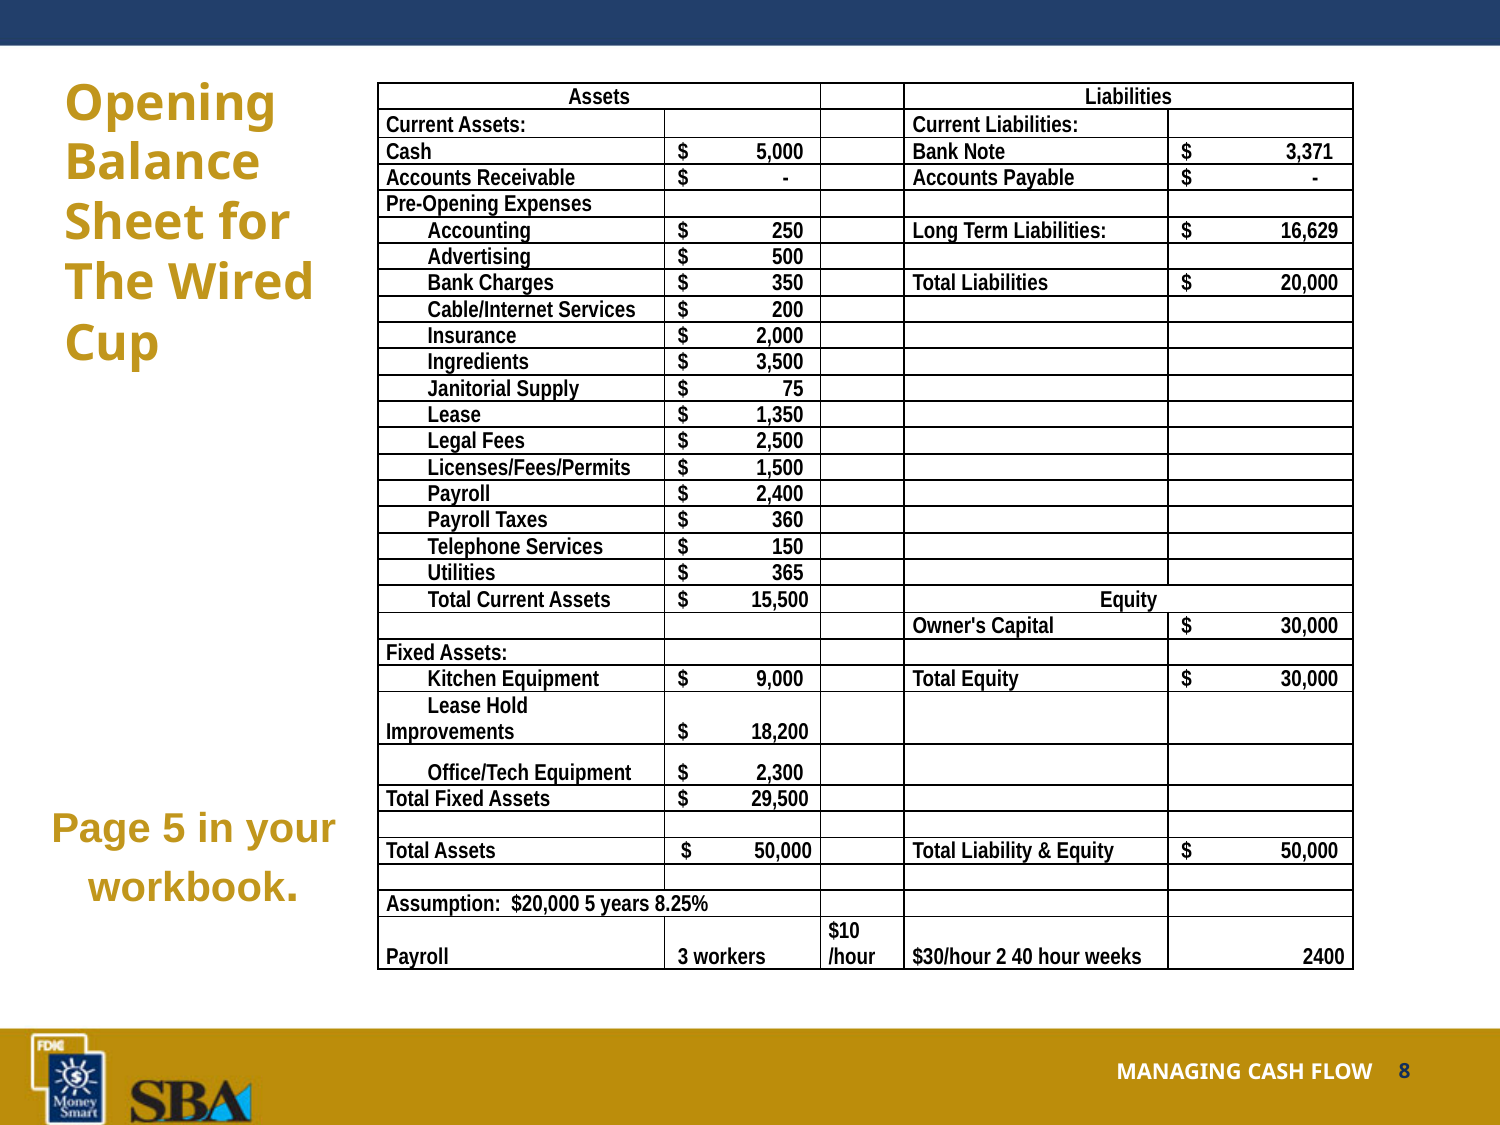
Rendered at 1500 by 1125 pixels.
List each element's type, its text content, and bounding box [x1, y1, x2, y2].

table_cell Legal Fees [379, 428, 664, 453]
table_cell [1169, 349, 1352, 374]
table_cell [379, 613, 664, 638]
table_cell [665, 191, 820, 216]
table_cell [905, 323, 1167, 347]
table_cell [665, 613, 820, 638]
table_cell 3 workers [665, 917, 820, 968]
table_cell [905, 191, 1167, 216]
table_cell $ 365 [665, 560, 820, 584]
table_cell [821, 110, 903, 137]
table_cell Janitorial Supply [379, 376, 664, 400]
table_cell [905, 244, 1167, 268]
table_cell [821, 865, 903, 889]
title Opening Balance Sheet for The Wired Cup [48, 62, 351, 472]
table_cell [821, 349, 903, 374]
table_cell [905, 376, 1167, 400]
table_cell [905, 560, 1167, 584]
table_cell $ 29,500 [665, 786, 820, 810]
table_cell Cash [379, 138, 664, 163]
table_cell [905, 534, 1167, 558]
table_cell Telephone Services [379, 534, 664, 558]
table_cell [821, 891, 903, 916]
table_cell [379, 812, 664, 837]
table_cell [905, 297, 1167, 321]
table_cell Total Liability & Equity [905, 838, 1167, 863]
table_cell [821, 428, 903, 453]
table_cell [821, 838, 903, 863]
table_cell [1169, 865, 1352, 889]
table_cell [905, 891, 1167, 916]
table_cell [1169, 402, 1352, 426]
table_cell [905, 481, 1167, 505]
table_cell [1169, 297, 1352, 321]
table_cell $ 2,500 [665, 428, 820, 453]
table_cell [1169, 507, 1352, 532]
table_cell [821, 666, 903, 691]
table_cell $ 50,000 [1169, 838, 1352, 863]
table_header Assets [379, 84, 820, 108]
table_cell Fixed Assets: [379, 640, 664, 664]
table_cell [905, 865, 1167, 889]
table_cell 2400 [1169, 917, 1352, 968]
table_cell [821, 455, 903, 479]
table_cell [1169, 323, 1352, 347]
table_cell Licenses/Fees/Permits [379, 455, 664, 479]
table_cell Payroll [379, 481, 664, 505]
table_cell [821, 323, 903, 347]
table_cell Payroll [379, 917, 664, 968]
table_cell Long Term Liabilities: [905, 218, 1167, 242]
table_cell [905, 786, 1167, 810]
picture [0, 0, 1500, 1125]
table_cell [821, 745, 903, 784]
table_cell $ 360 [665, 507, 820, 532]
table_cell [1169, 376, 1352, 400]
table_cell Total Equity [905, 666, 1167, 691]
table_cell [821, 692, 903, 743]
table_cell $ 2,000 [665, 323, 820, 347]
table_cell [1169, 110, 1352, 137]
table_cell $ 18,200 [665, 692, 820, 743]
table_cell Kitchen Equipment [379, 666, 664, 691]
table_cell [905, 507, 1167, 532]
table_cell [821, 586, 903, 612]
table_header [821, 84, 903, 108]
table_cell $ 1,350 [665, 402, 820, 426]
table_cell [1169, 428, 1352, 453]
table_cell $ 350 [665, 270, 820, 295]
table_cell Lease Hold Improvements [379, 692, 664, 743]
table_cell $ 3,500 [665, 349, 820, 374]
table_cell Current Liabilities: [905, 110, 1167, 137]
table_cell [821, 812, 903, 837]
table_cell [821, 786, 903, 810]
table_cell $30/hour 2 40 hour weeks [905, 917, 1167, 968]
table_cell [821, 218, 903, 242]
table_cell [821, 376, 903, 400]
table_cell $ 500 [665, 244, 820, 268]
table_cell [821, 270, 903, 295]
table_cell [821, 165, 903, 189]
table_cell [821, 138, 903, 163]
table_cell [905, 640, 1167, 664]
table_cell [1169, 812, 1352, 837]
table_cell Pre-Opening Expenses [379, 191, 664, 216]
table_cell [1169, 786, 1352, 810]
table_cell [905, 349, 1167, 374]
table_cell $ 30,000 [1169, 613, 1352, 638]
table_cell Advertising [379, 244, 664, 268]
table_cell $ 150 [665, 534, 820, 558]
table_cell [665, 812, 820, 837]
table_cell Accounting [379, 218, 664, 242]
table_cell $ 200 [665, 297, 820, 321]
table_cell [665, 640, 820, 664]
table_cell $ 3,371 [1169, 138, 1352, 163]
table_cell Total Liabilities [905, 270, 1167, 295]
table_cell [821, 560, 903, 584]
table_cell Total Assets [379, 838, 664, 863]
table_cell Equity [905, 586, 1352, 612]
table_cell $ 30,000 [1169, 666, 1352, 691]
table_cell [821, 507, 903, 532]
table_cell [1169, 534, 1352, 558]
table_cell [905, 455, 1167, 479]
table_cell [379, 865, 664, 889]
table_cell [1169, 560, 1352, 584]
table_cell [1169, 640, 1352, 664]
table_cell Ingredients [379, 349, 664, 374]
table_cell Cable/Internet Services [379, 297, 664, 321]
table_cell $ 75 [665, 376, 820, 400]
table_cell [821, 640, 903, 664]
table_cell $ 50,000 [665, 838, 820, 863]
table_cell [905, 692, 1167, 743]
table_cell $ 2,300 [665, 745, 820, 784]
table_cell [905, 402, 1167, 426]
table_cell $10 /hour [821, 917, 903, 968]
table_cell Payroll Taxes [379, 507, 664, 532]
table_cell Total Current Assets [379, 586, 664, 612]
table_cell [821, 613, 903, 638]
table_cell $ 2,400 [665, 481, 820, 505]
table_cell Insurance [379, 323, 664, 347]
table_cell $ 20,000 [1169, 270, 1352, 295]
table_cell [821, 297, 903, 321]
table_cell [905, 745, 1167, 784]
table_cell Accounts Payable [905, 165, 1167, 189]
table_cell $ 1,500 [665, 455, 820, 479]
table_cell Owner's Capital [905, 613, 1167, 638]
table_cell Utilities [379, 560, 664, 584]
table_cell [665, 865, 820, 889]
table_cell Lease [379, 402, 664, 426]
table_cell [1169, 891, 1352, 916]
table_cell Bank Note [905, 138, 1167, 163]
table_cell [905, 428, 1167, 453]
table_cell [1169, 244, 1352, 268]
table_cell [821, 534, 903, 558]
table_cell $ 5,000 [665, 138, 820, 163]
table_cell Total Fixed Assets [379, 786, 664, 810]
table_cell Assumption: $20,000 5 years 8.25% [379, 891, 820, 916]
table_cell Bank Charges [379, 270, 664, 295]
text_box Page 5 in your workbook. [23, 764, 364, 948]
table_cell [1169, 191, 1352, 216]
table_cell [821, 244, 903, 268]
table_cell [821, 191, 903, 216]
table_cell [1169, 481, 1352, 505]
table_cell Accounts Receivable [379, 165, 664, 189]
table_cell Current Assets: [379, 110, 664, 137]
table_cell [821, 402, 903, 426]
table_header Liabilities [905, 84, 1352, 108]
table_cell $ - [665, 165, 820, 189]
table_cell $ - [1169, 165, 1352, 189]
table_cell $ 9,000 [665, 666, 820, 691]
table_cell $ 250 [665, 218, 820, 242]
table_cell [665, 110, 820, 137]
table_cell [905, 812, 1167, 837]
table_cell [1169, 692, 1352, 743]
table_cell $ 15,500 [665, 586, 820, 612]
table_cell [821, 481, 903, 505]
table_cell [1169, 455, 1352, 479]
table_cell Office/Tech Equipment [379, 745, 664, 784]
table_cell $ 16,629 [1169, 218, 1352, 242]
table_cell [1169, 745, 1352, 784]
